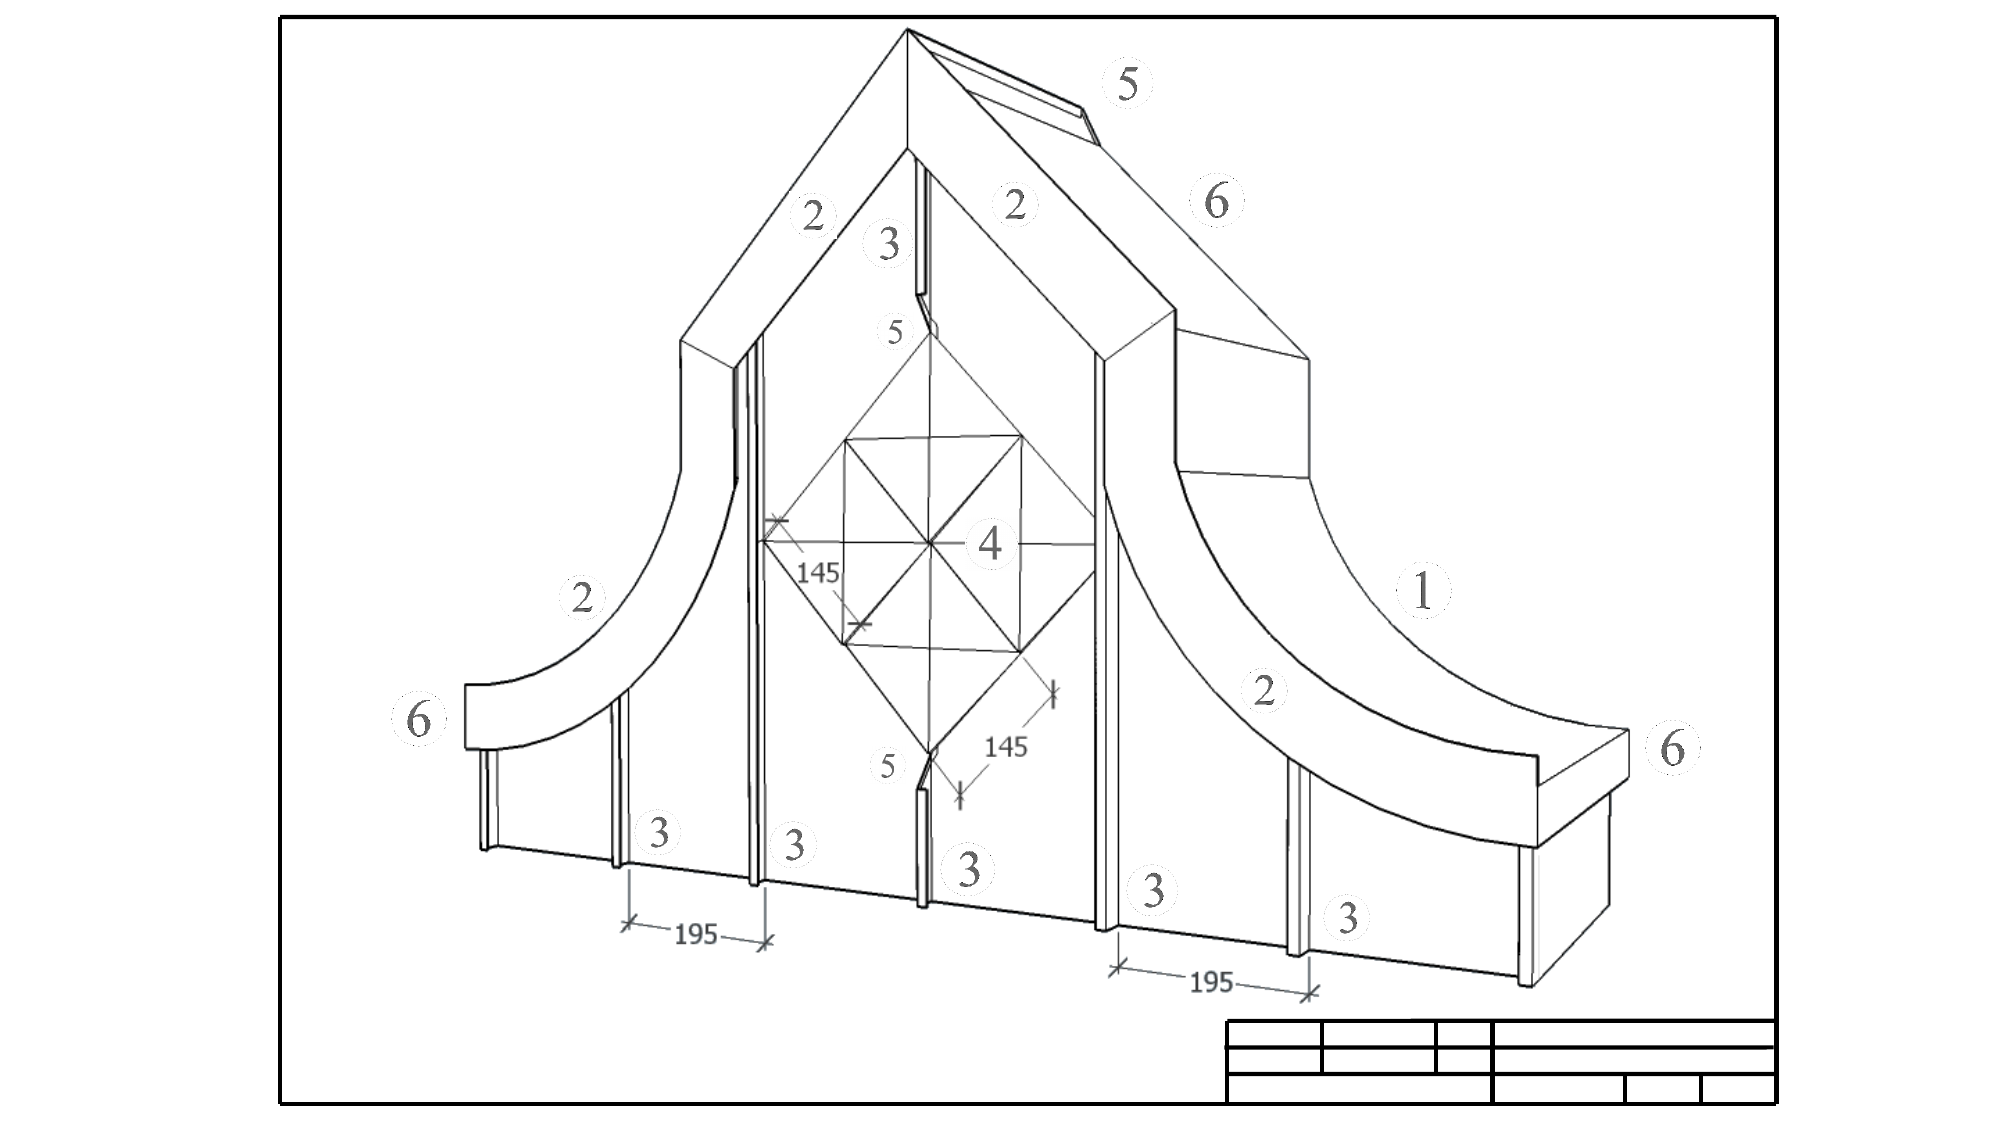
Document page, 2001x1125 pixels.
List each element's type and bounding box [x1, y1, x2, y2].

picture [390, 17, 1702, 1022]
